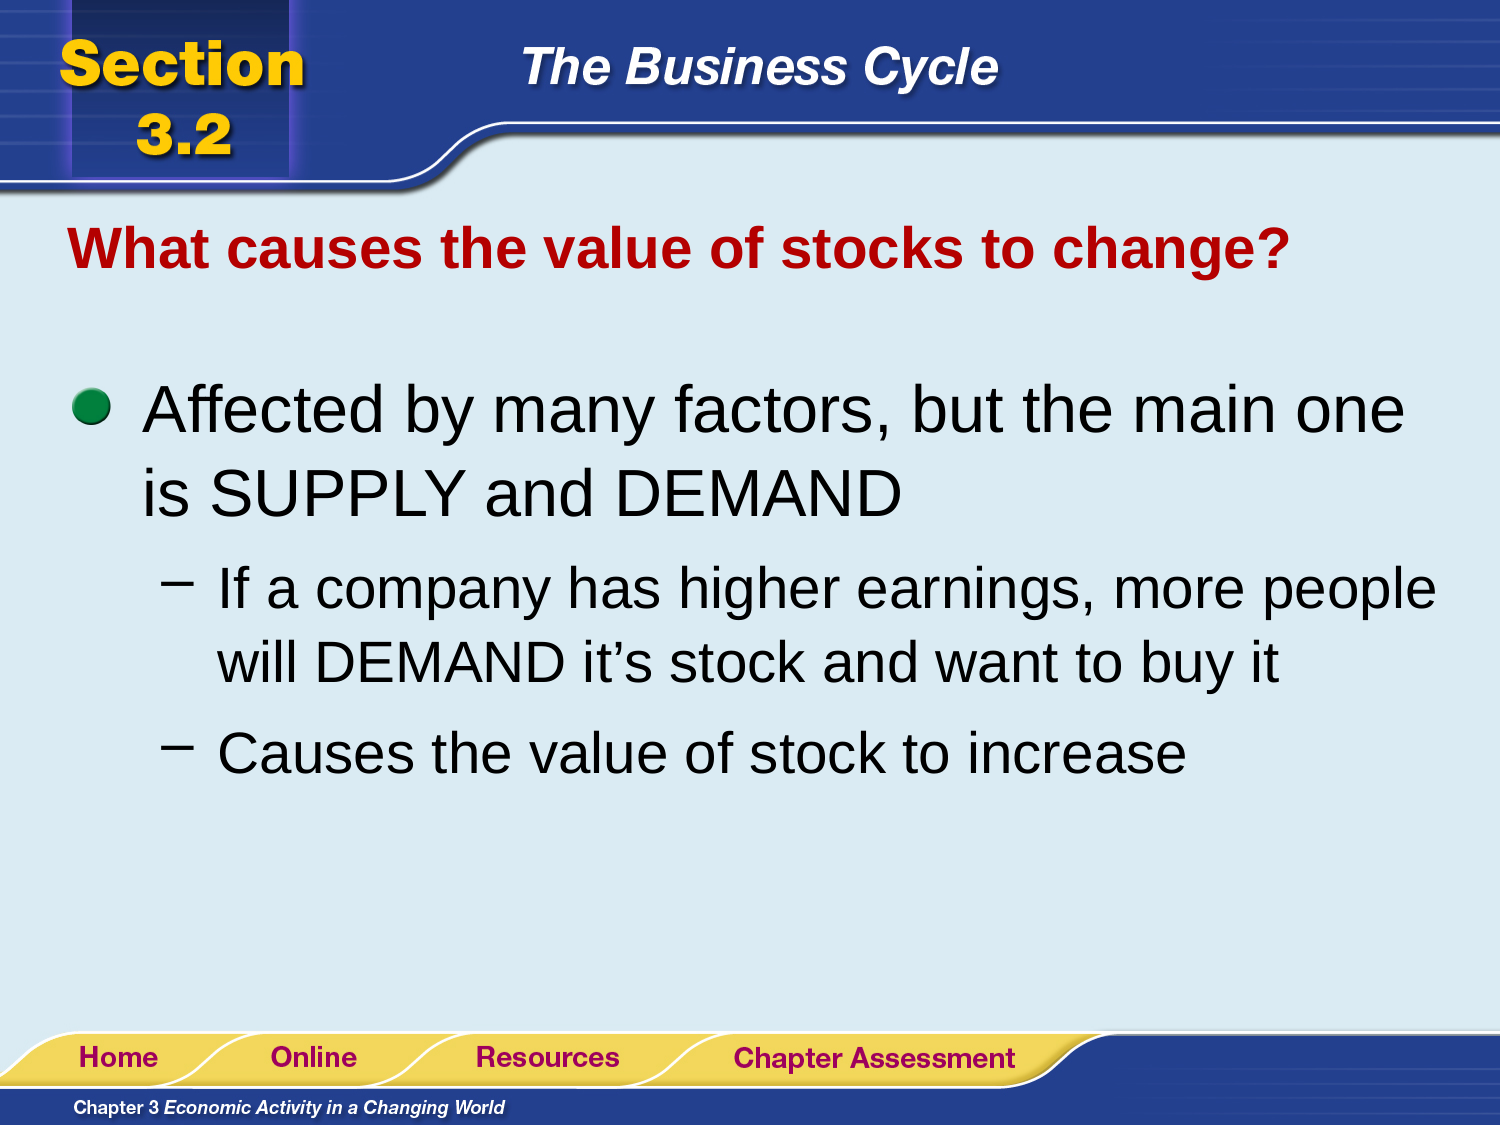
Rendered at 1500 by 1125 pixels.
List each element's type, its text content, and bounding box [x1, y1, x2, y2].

picture [0, 0, 1500, 1125]
list Affected by many factors, but the main one is SUPPLY and DEMAND If a company has higher earnings, more people will DEMAND it’s stock and want to buy it Causes the value of stock to increase [52, 354, 1475, 1005]
title What causes the value of stocks to change? [52, 202, 1463, 324]
